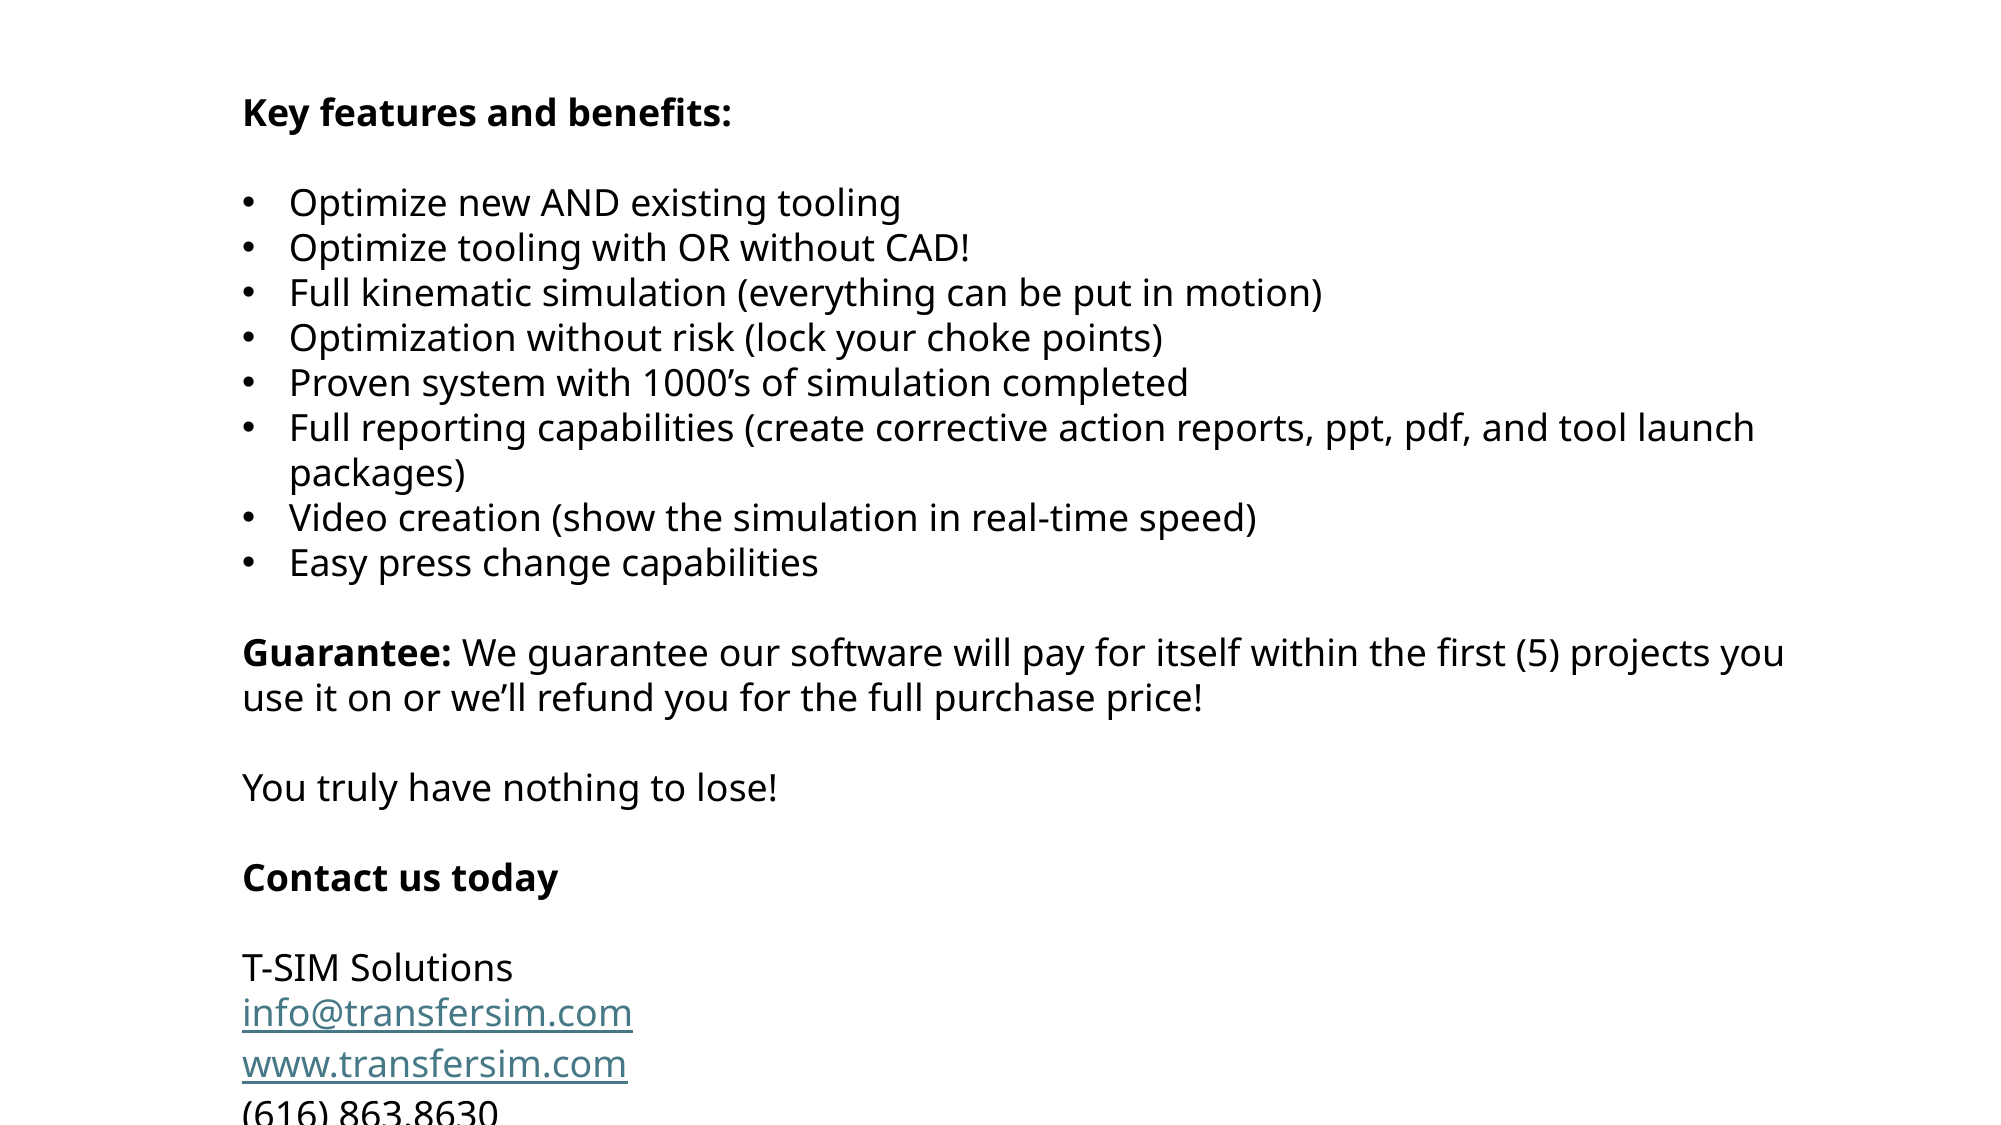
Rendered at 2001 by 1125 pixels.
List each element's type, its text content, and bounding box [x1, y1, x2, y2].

text_box Key features and benefits: Optimize new AND existing tooling Optimize tooling with OR without CAD! Full kinematic simulation (everything can be put in motion) Optimization without risk (lock your choke points) Proven system with 1000’s of simulation completed Full reporting capabilities (create corrective action reports, ppt, pdf, and tool launch packages) Video creation (show the simulation in real-time speed) Easy press change capabilities Guarantee: We guarantee our software will pay for itself within the first (5) projects you use it on or we’ll refund you for the full purchase price! You truly have nothing to lose! Contact us today T-SIM Solutions info@transfersim.com www.transfersim.com (616) 863.8630 [227, 81, 1842, 1125]
